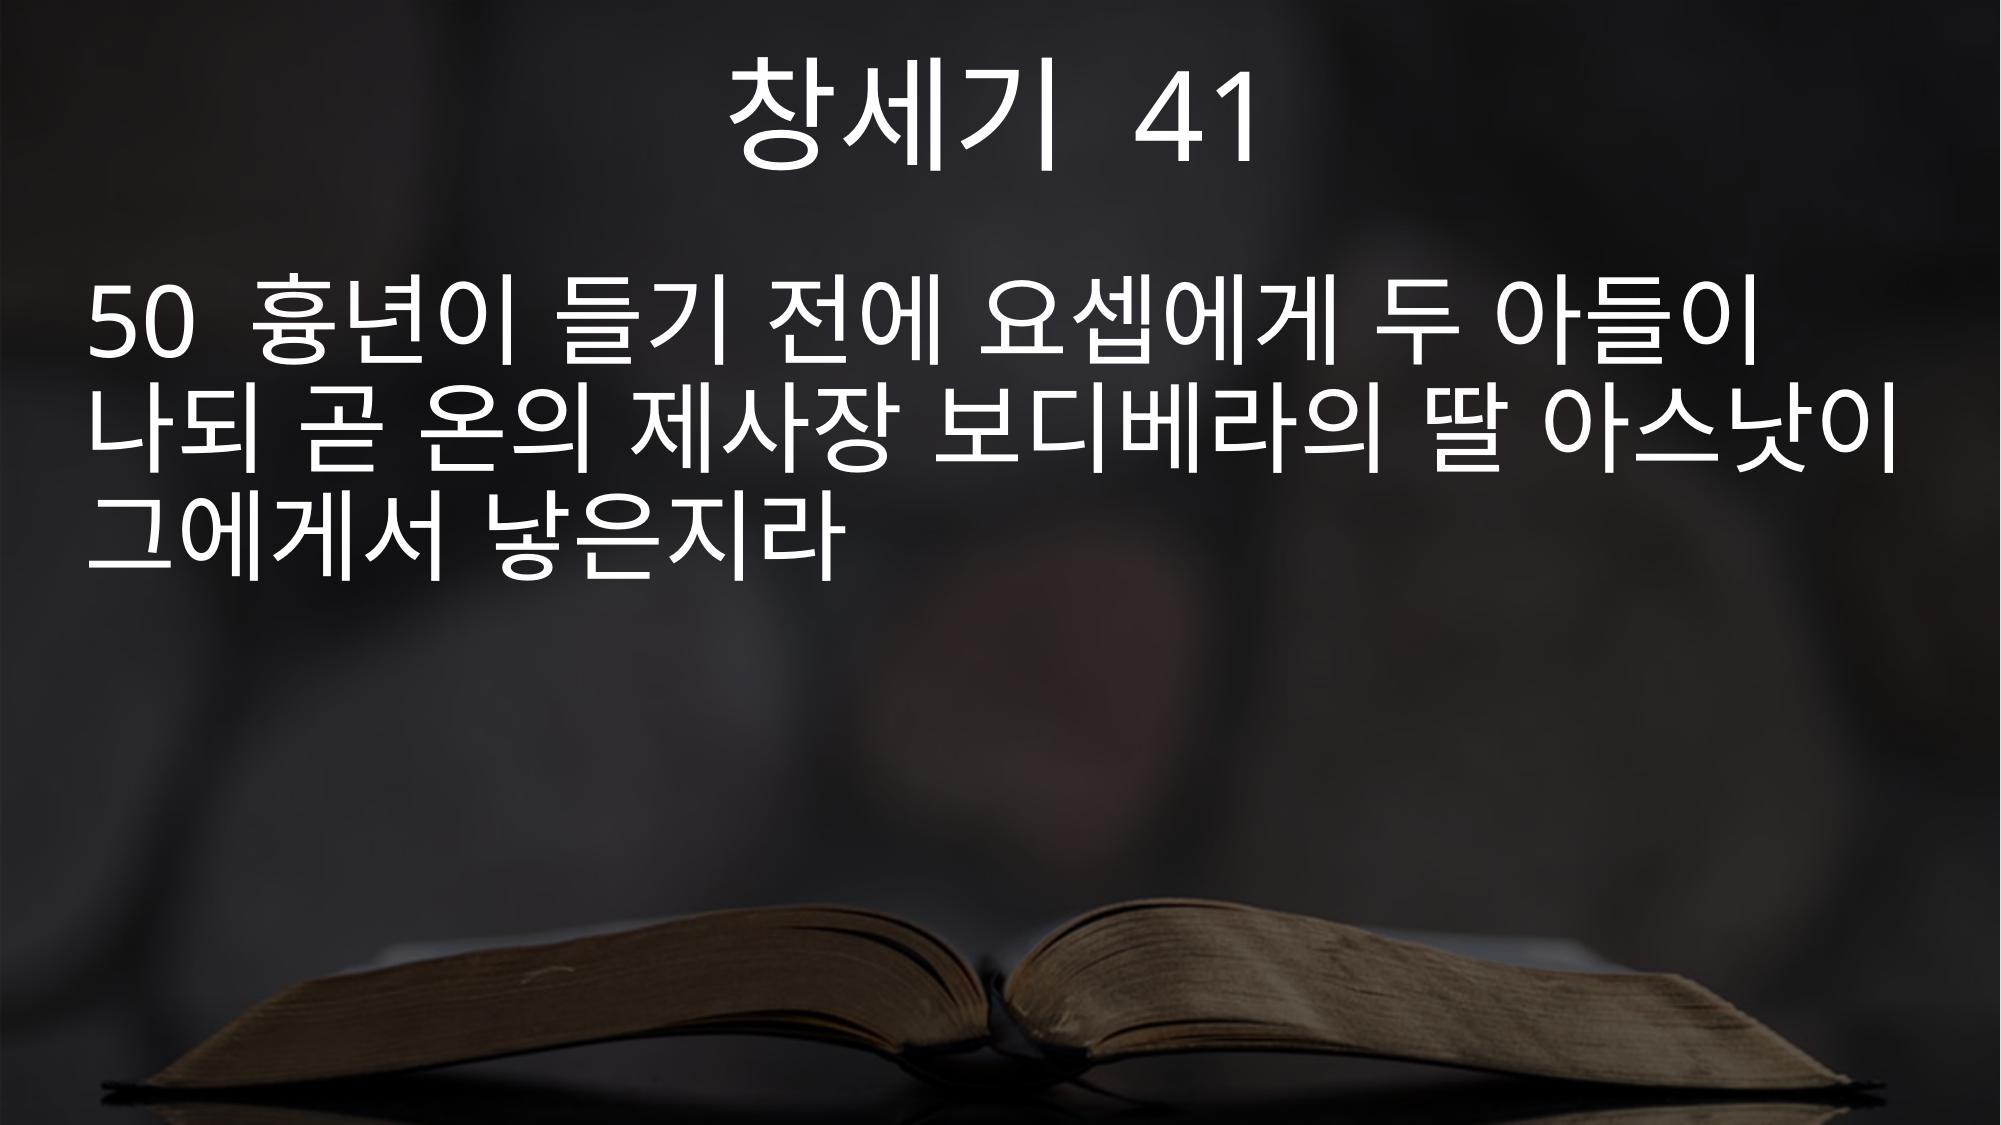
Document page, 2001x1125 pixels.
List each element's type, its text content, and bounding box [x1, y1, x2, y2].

list 50 흉년이 들기 전에 요셉에게 두 아들이 나되 곧 온의 제사장 보디베라의 딸 아스낫이 그에게서 낳은지라 [69, 263, 1953, 423]
footer 창세기 41 [0, 32, 2000, 192]
picture [0, 0, 2001, 1125]
